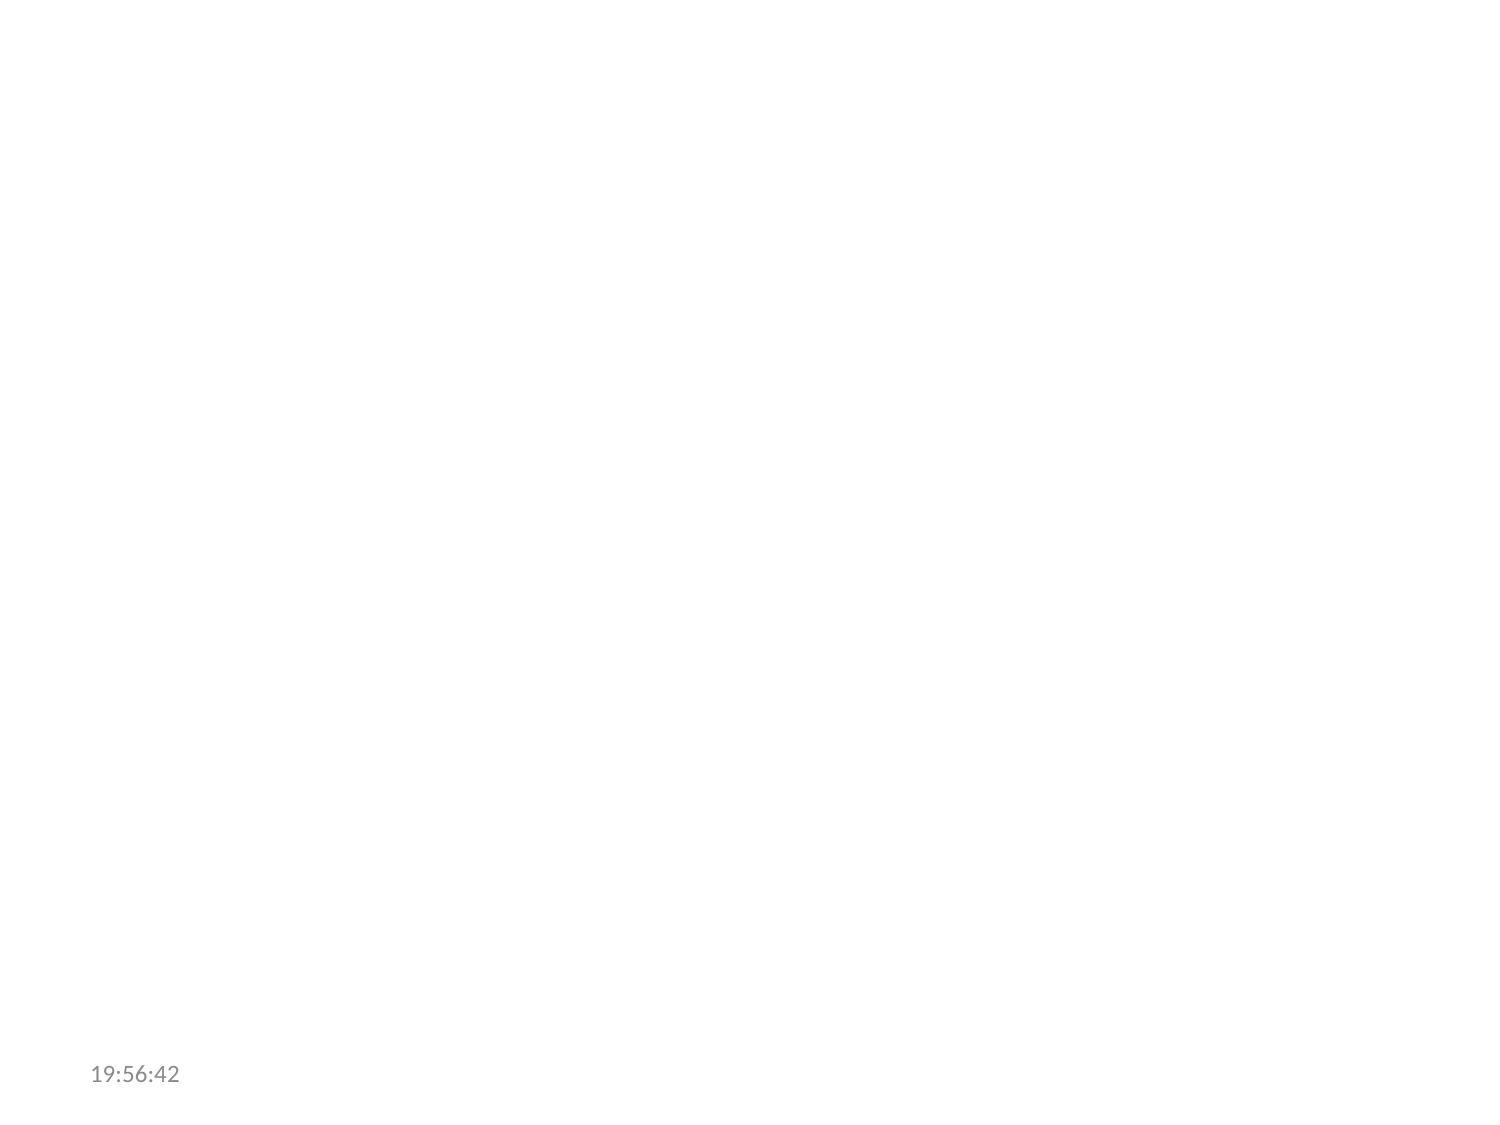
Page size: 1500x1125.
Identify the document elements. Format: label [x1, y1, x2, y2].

slide_number [75, 1042, 425, 1103]
